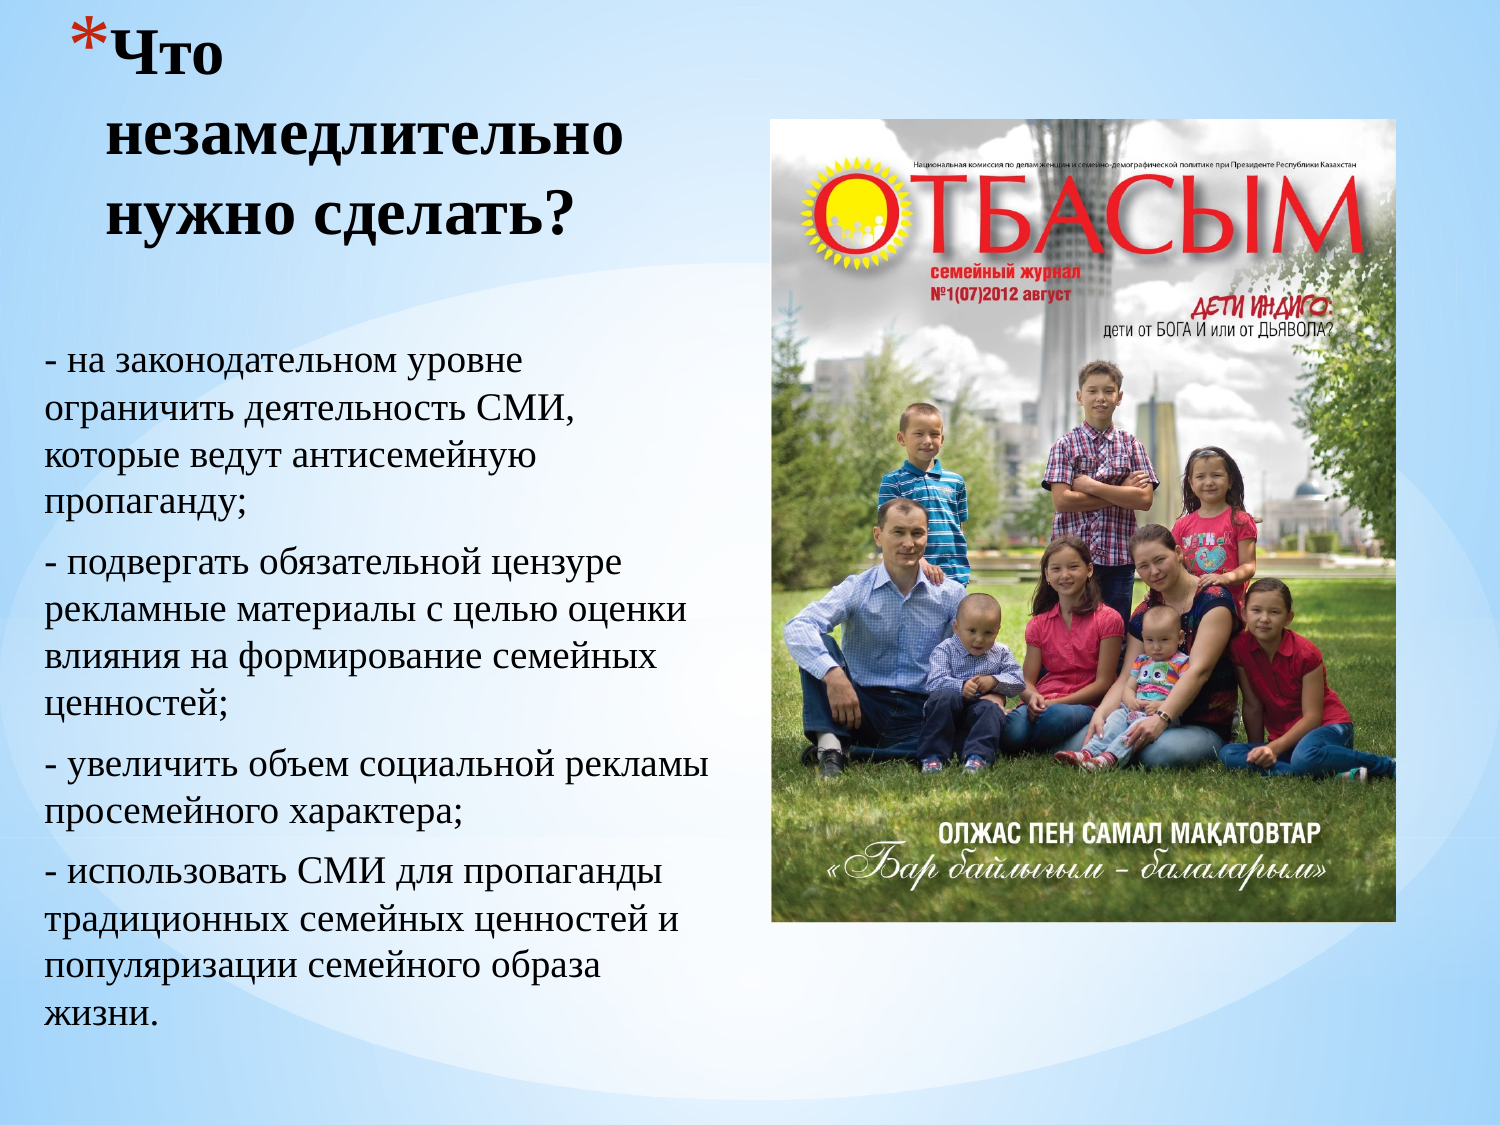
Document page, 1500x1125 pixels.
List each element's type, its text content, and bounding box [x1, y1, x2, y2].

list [770, 119, 1396, 924]
list - на законодательном уровне ограничить деятельность СМИ, которые ведут антисемейную пропаганду; - подвергать обязательной цензуре рекламные материалы с целью оценки влияния на формирование семейных ценностей; - увеличить объем социальной рекламы просемейного характера; - использовать СМИ для пропаганды традиционных семейных ценностей и популяризации семейного образа жизни. [29, 326, 733, 1047]
title Что незамедлительно нужно сделать? [53, 30, 735, 256]
